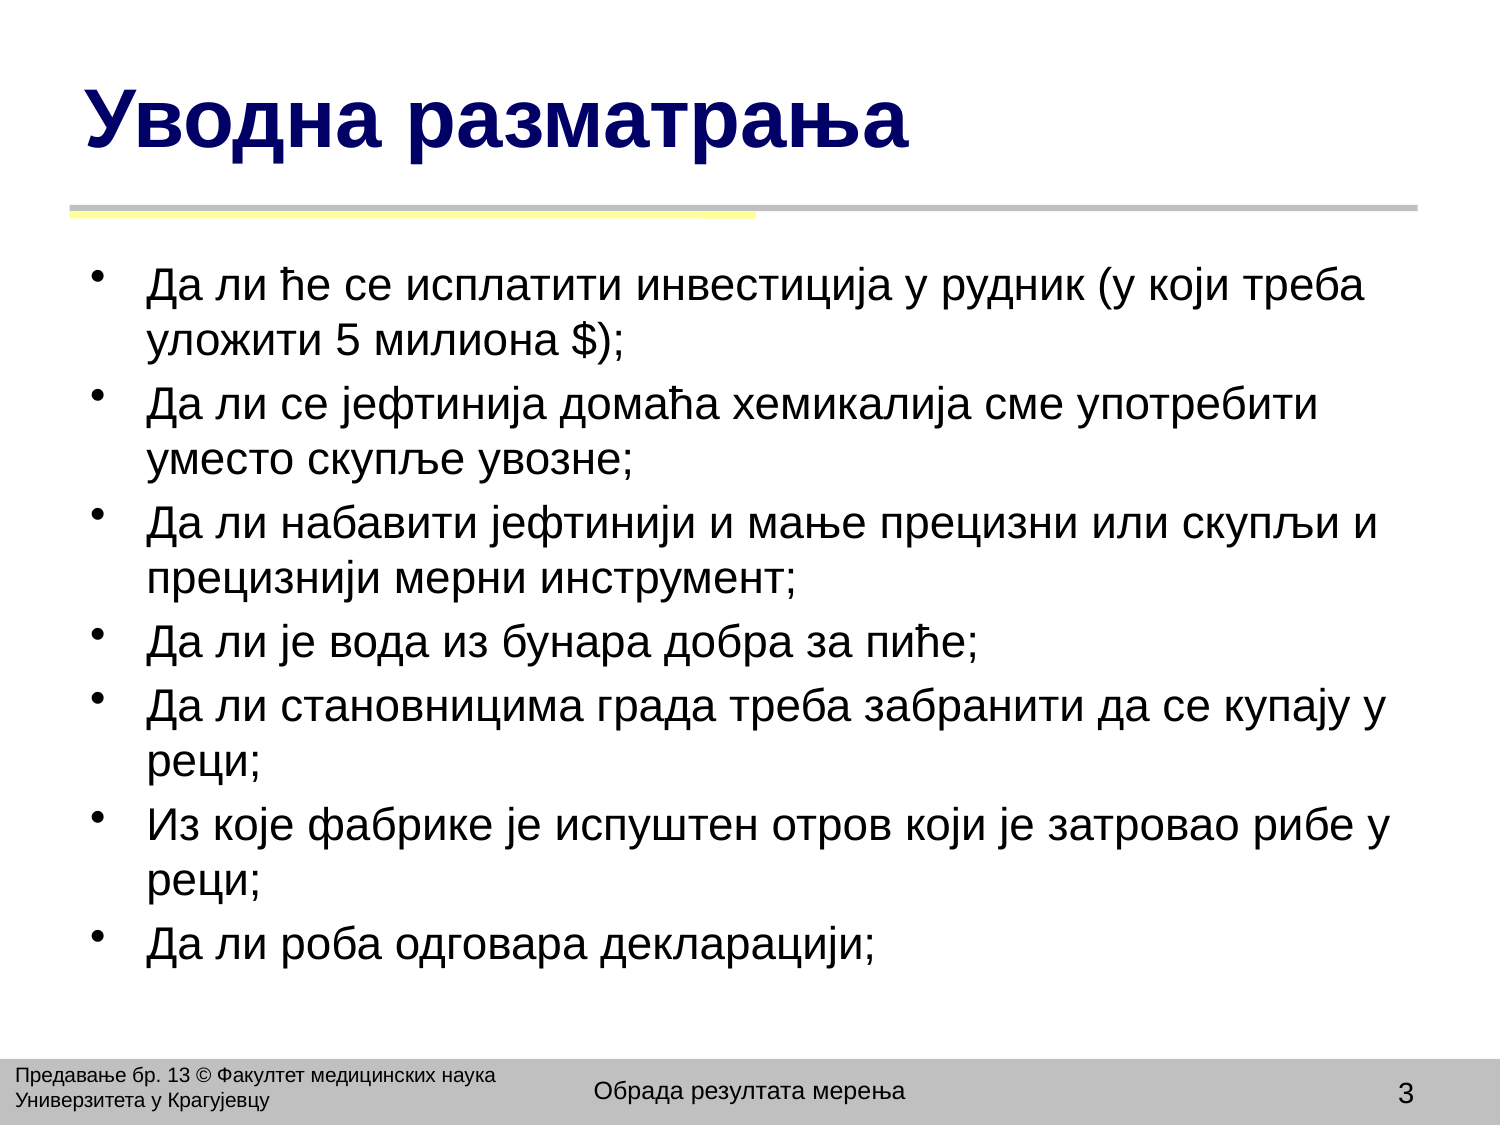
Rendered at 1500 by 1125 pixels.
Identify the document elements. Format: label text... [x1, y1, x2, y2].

slide_number 3 [1079, 1066, 1430, 1125]
slide_number Предавање бр. 13 © Факултет медицинских наука Универзитета у Крагујевцу [0, 1053, 631, 1108]
footer Обрада резултата мерења [512, 1066, 988, 1125]
title Уводна разматрања [69, 19, 1426, 208]
list Да ли ће се исплатити инвестиција у рудник (у који треба уложити 5 милиона $); Да ли се јефтинија домаћа хемикалија сме употребити уместо скупље увозне; Да ли набавити јефтинији и мање прецизни или скупљи и прецизнији мерни инструмент; Да ли је вода из бунара добра за пиће; Да ли становницима града треба забранити да се купају у реци; Из које фабрике је испуштен отров који је затровао рибе у реци; Да ли роба одговара декларацији; [74, 246, 1426, 1023]
